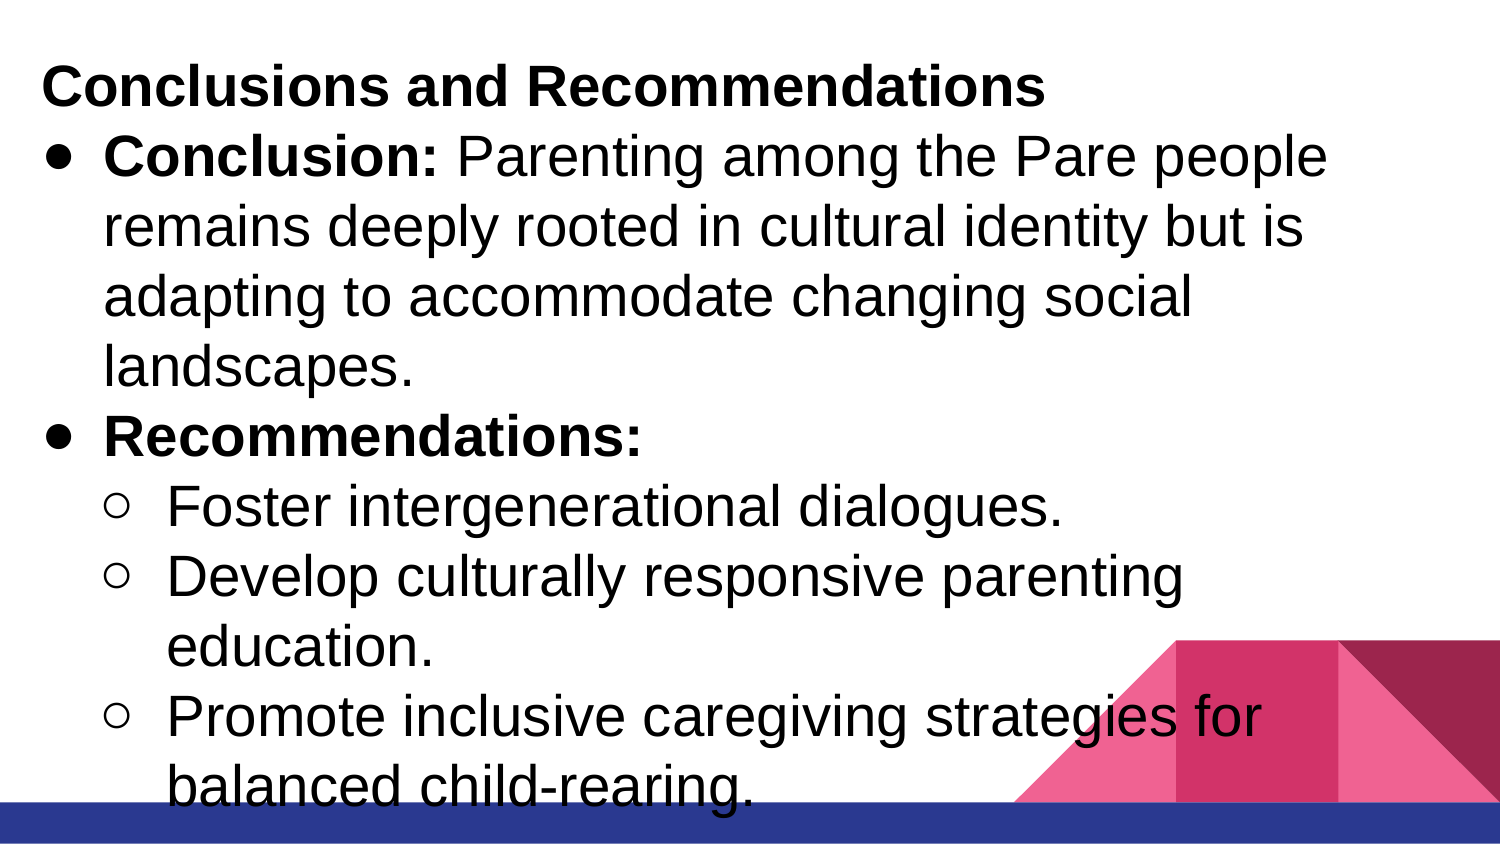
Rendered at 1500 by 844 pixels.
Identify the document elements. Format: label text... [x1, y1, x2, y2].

list Conclusions and Recommendations Conclusion: Parenting among the Pare people remains deeply rooted in cultural identity but is adapting to accommodate changing social landscapes. Recommendations: Foster intergenerational dialogues. Develop culturally responsive parenting education. Promote inclusive caregiving strategies for balanced child-rearing. [26, 33, 1471, 802]
